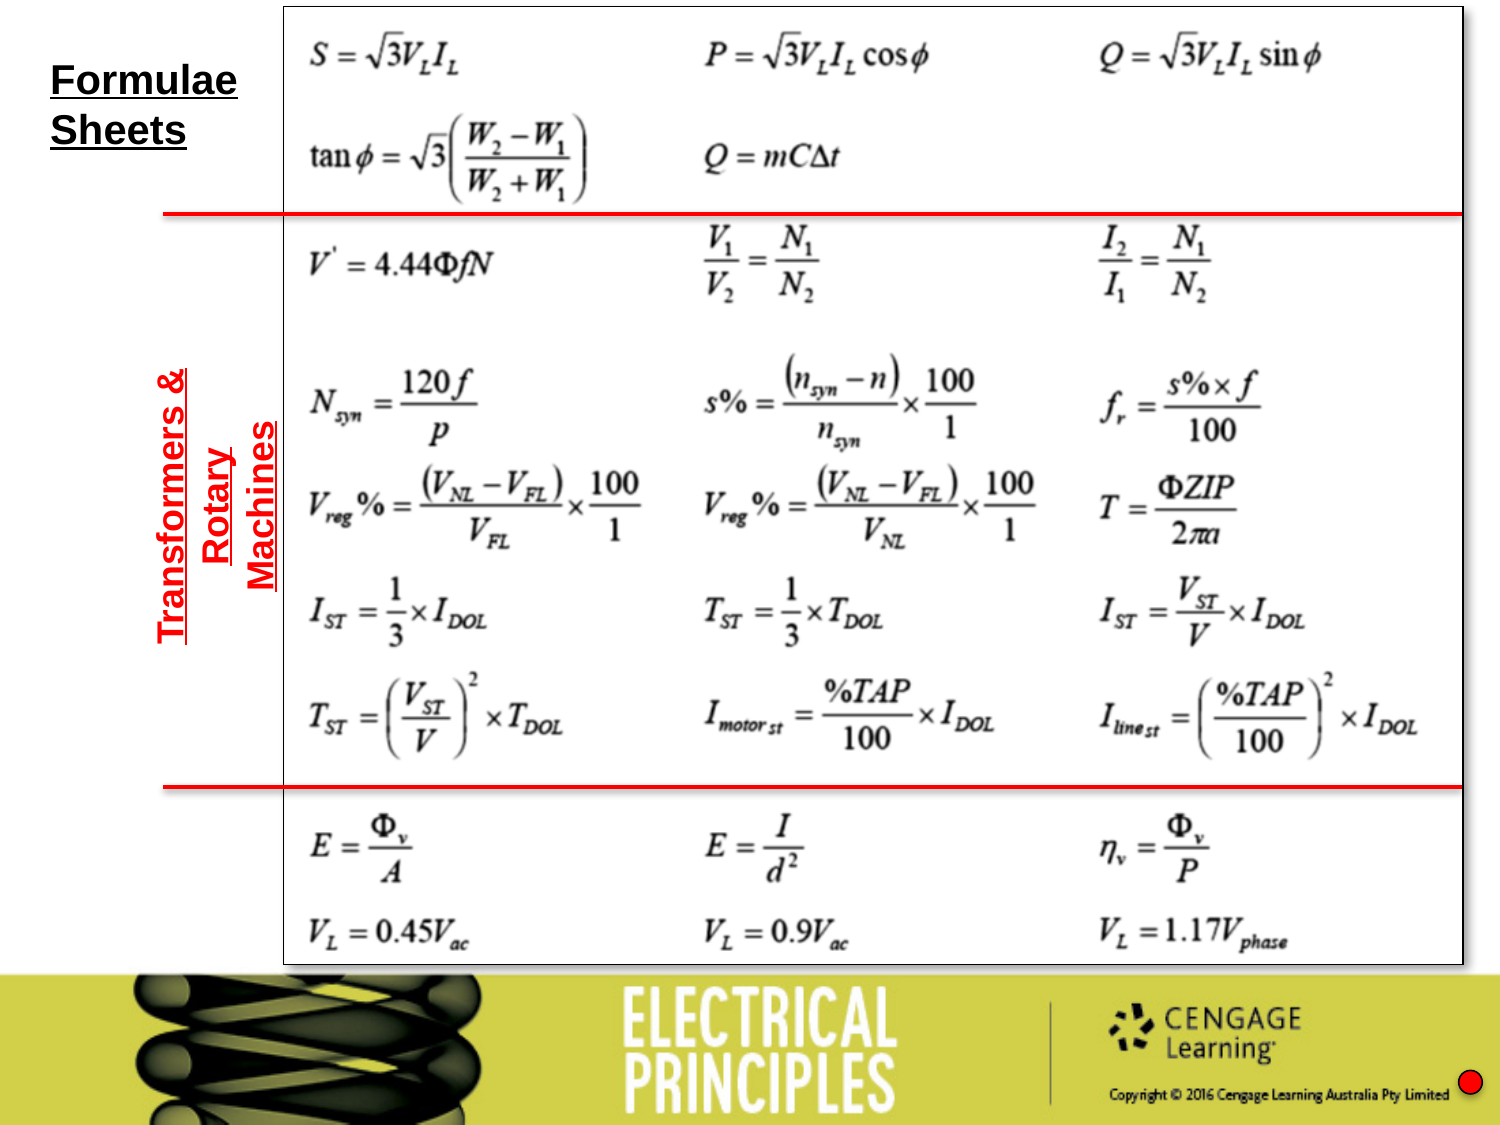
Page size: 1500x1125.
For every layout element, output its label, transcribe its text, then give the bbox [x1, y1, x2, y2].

text_box [1457, 1069, 1484, 1095]
picture [0, 0, 1500, 1125]
text_box Transformers & Rotary Machines [138, 343, 260, 669]
text_box Formulae Sheets [35, 45, 279, 161]
